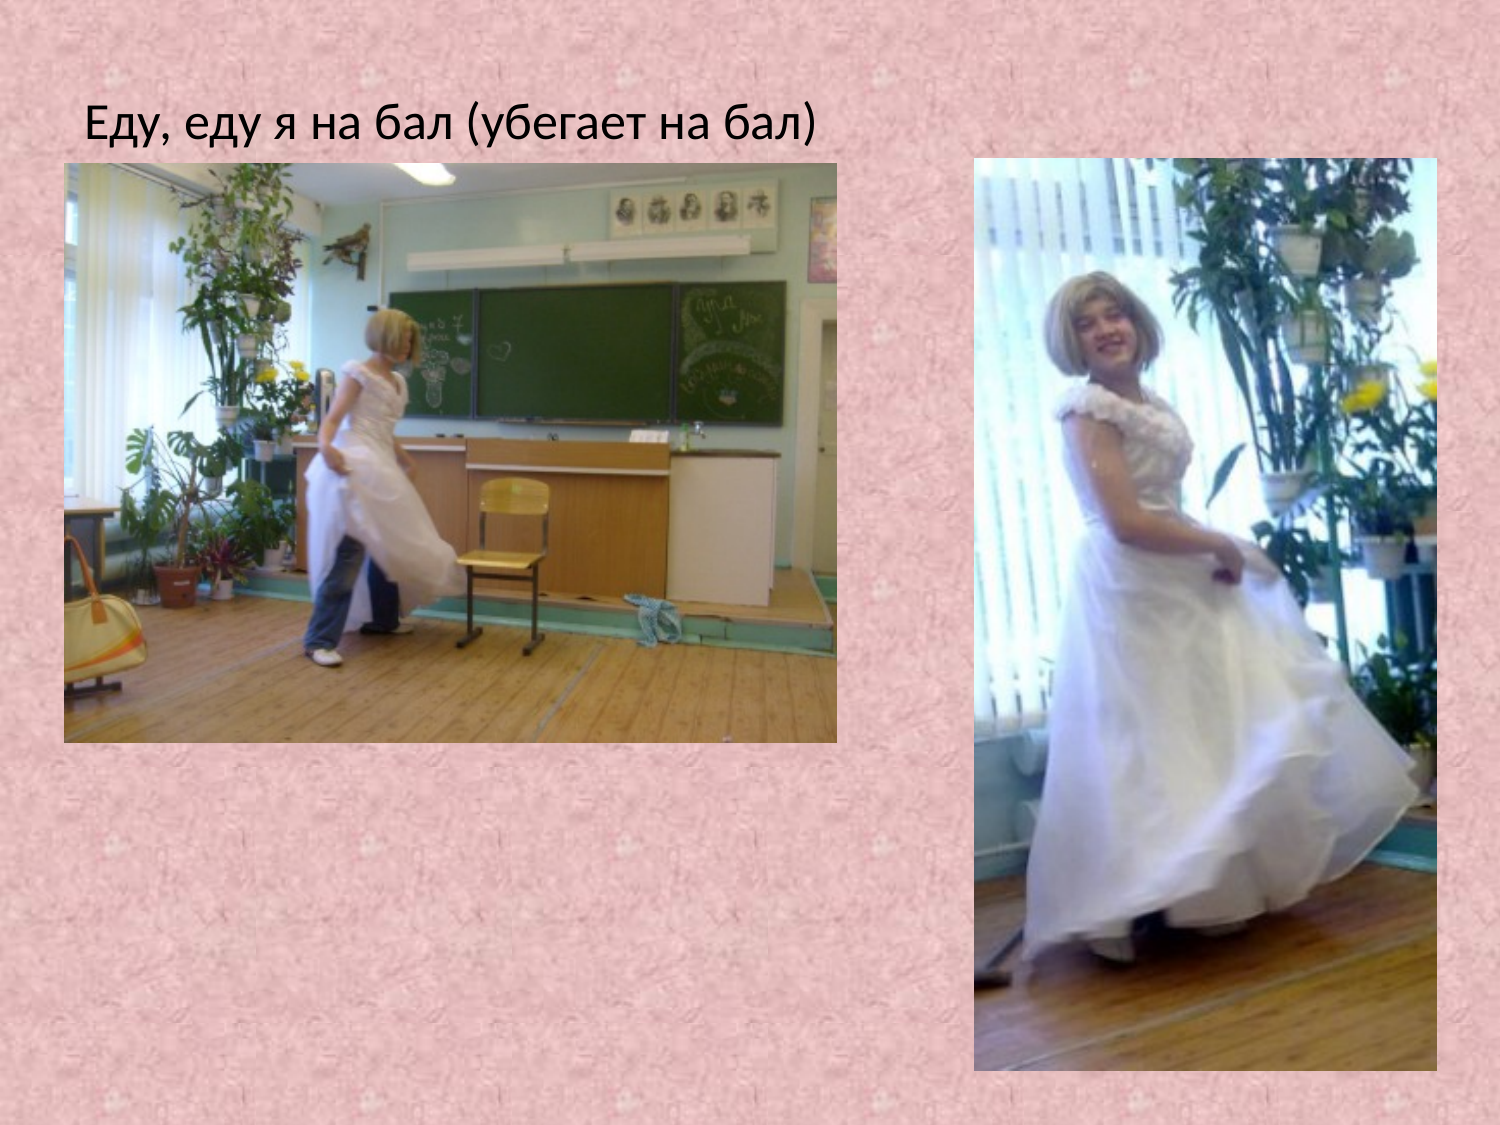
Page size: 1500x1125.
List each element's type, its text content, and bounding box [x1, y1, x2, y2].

text_box Еду, еду я на бал (убегает на бал) [69, 79, 834, 158]
picture [0, 0, 1500, 1125]
